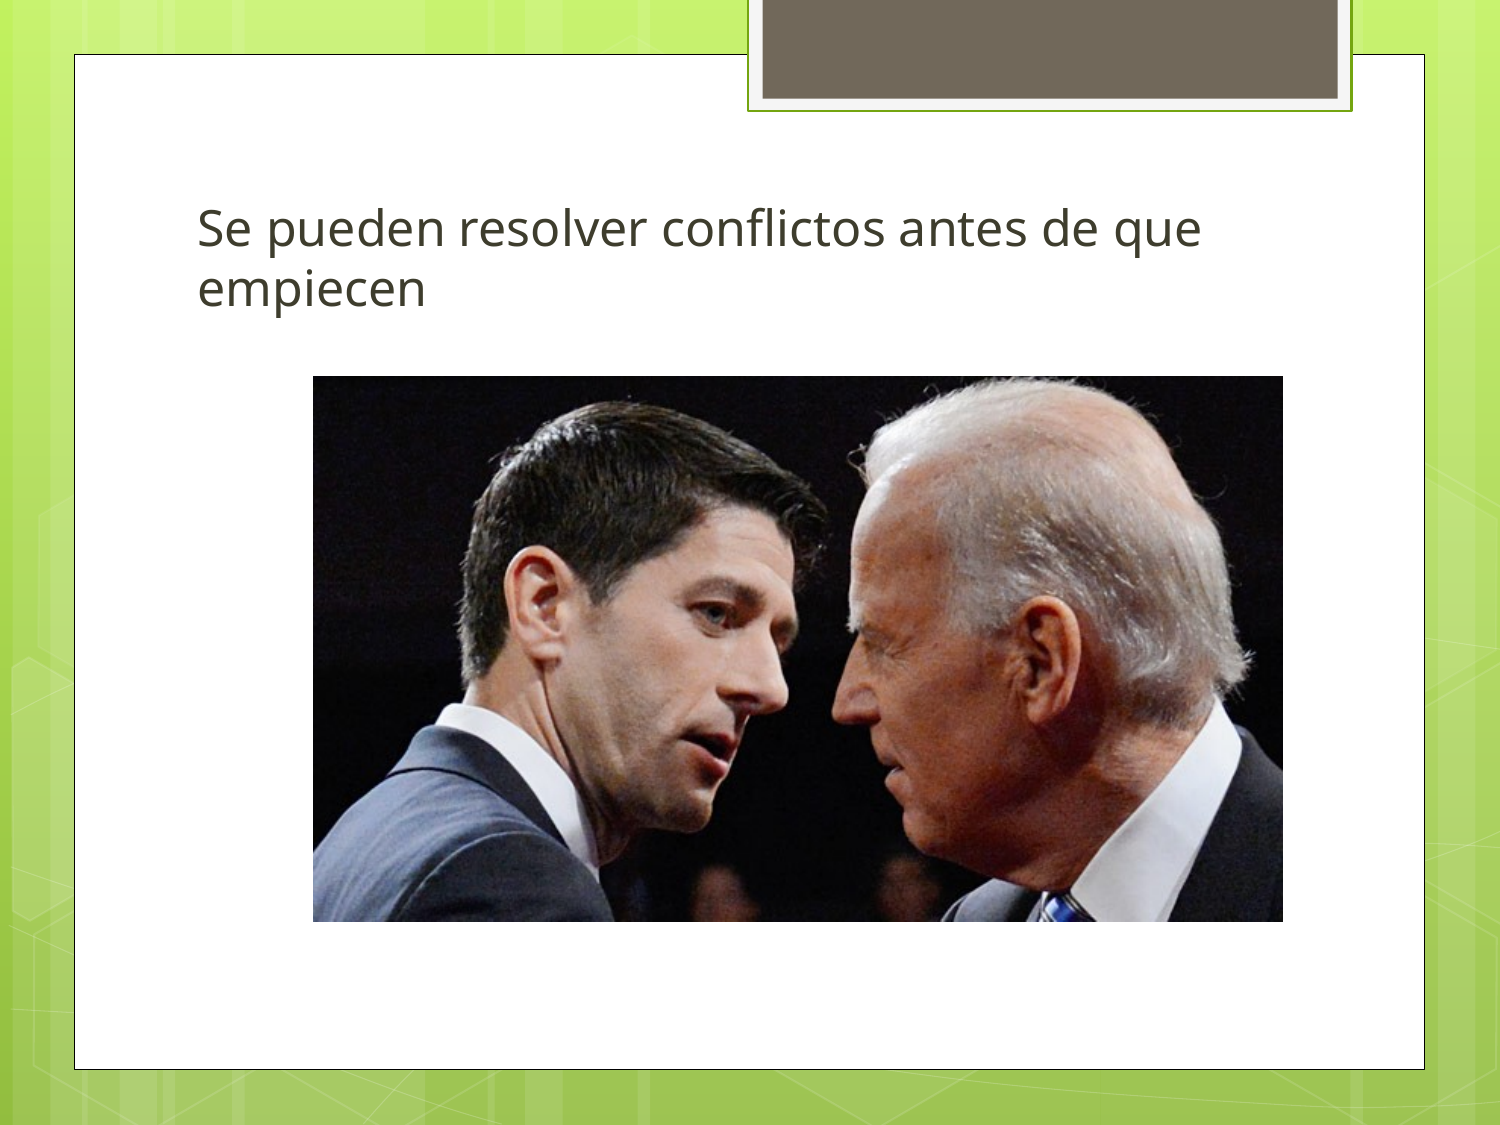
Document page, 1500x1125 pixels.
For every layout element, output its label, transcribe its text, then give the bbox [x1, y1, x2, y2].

picture [312, 376, 1284, 923]
list Se pueden resolver conflictos antes de que empiecen [171, 188, 1283, 377]
